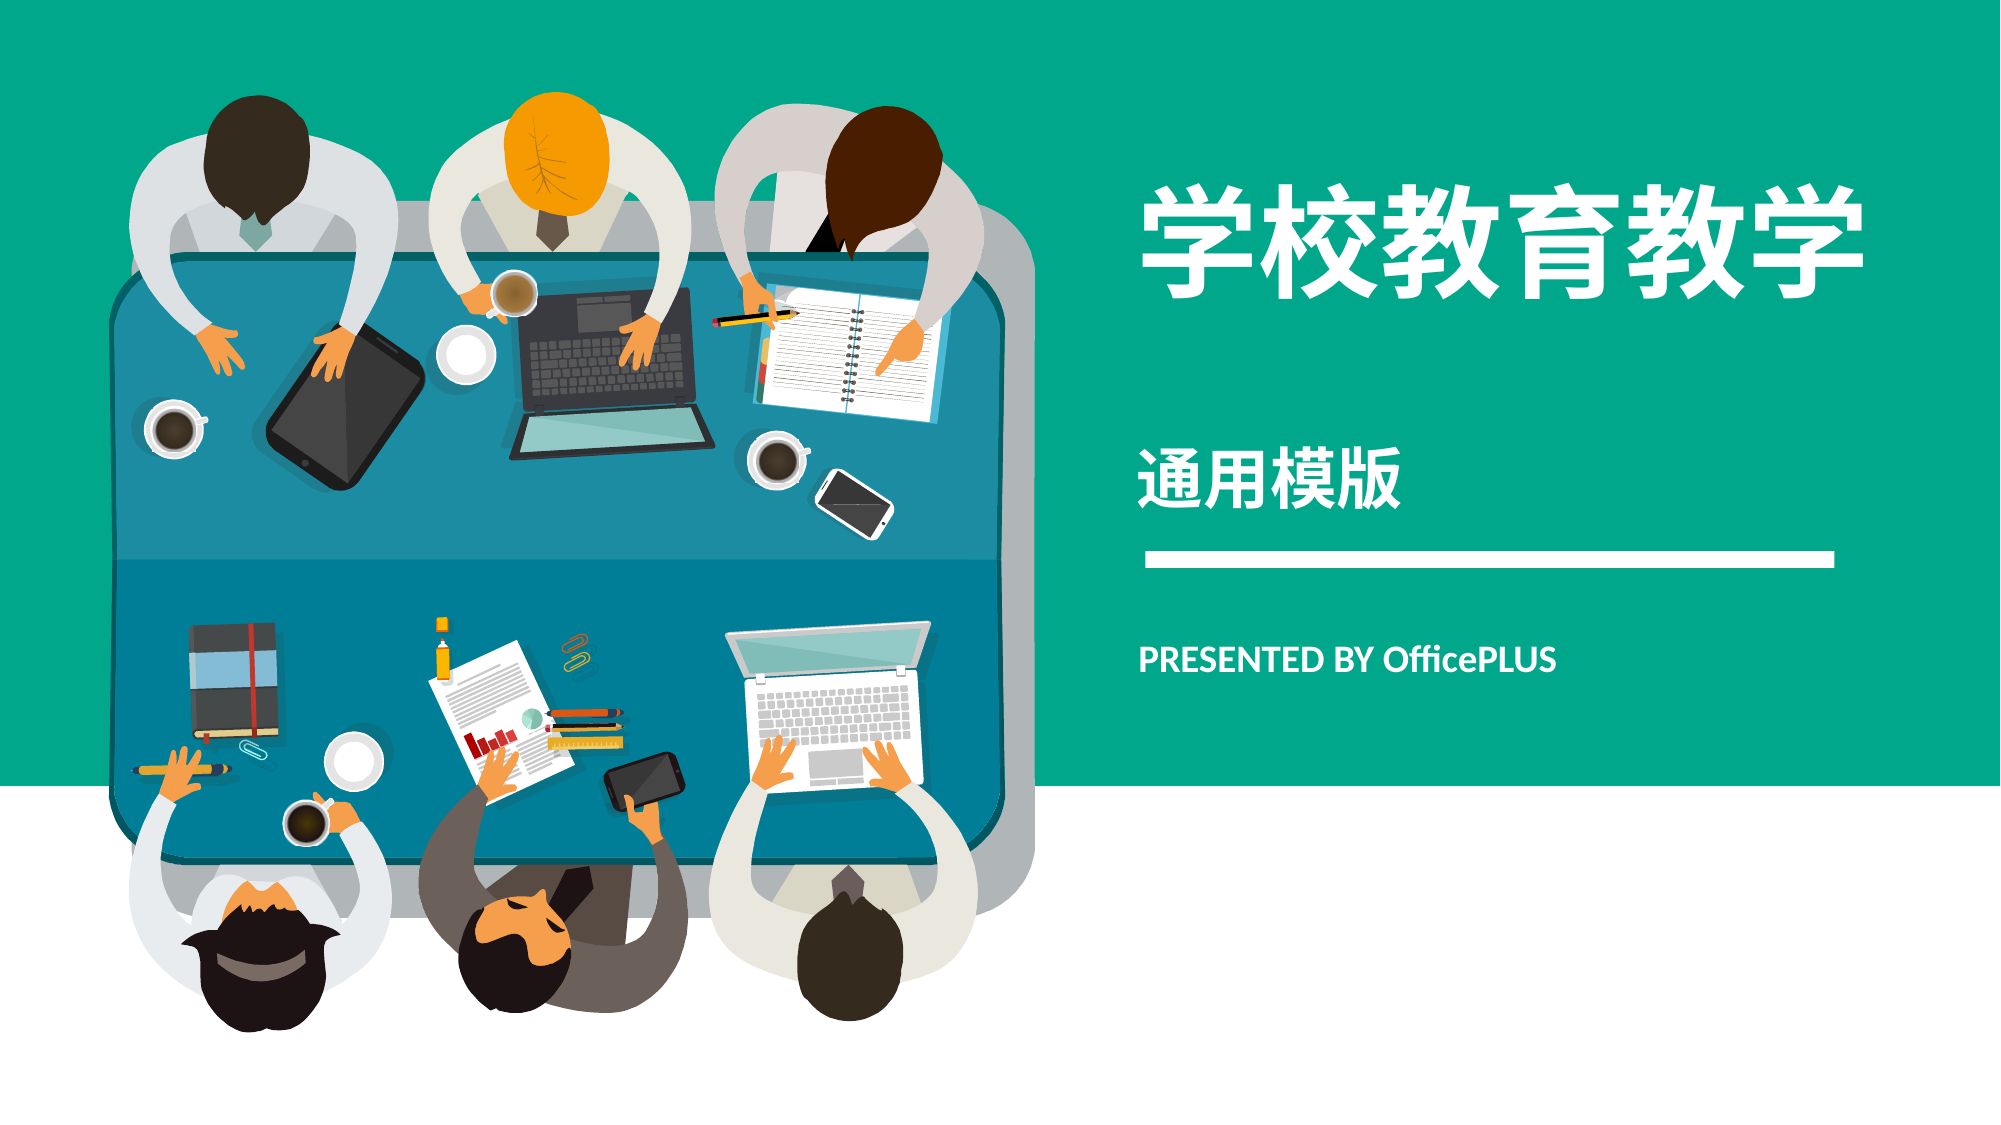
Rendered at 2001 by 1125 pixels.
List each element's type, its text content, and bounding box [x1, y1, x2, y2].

text_box 学校教育教学 [1121, 158, 1980, 321]
text_box [1144, 550, 1835, 569]
text_box 通用模版 [1121, 429, 1980, 525]
text_box PRESENTED BY OfficePLUS [1123, 626, 1836, 688]
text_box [108, 91, 1035, 1033]
